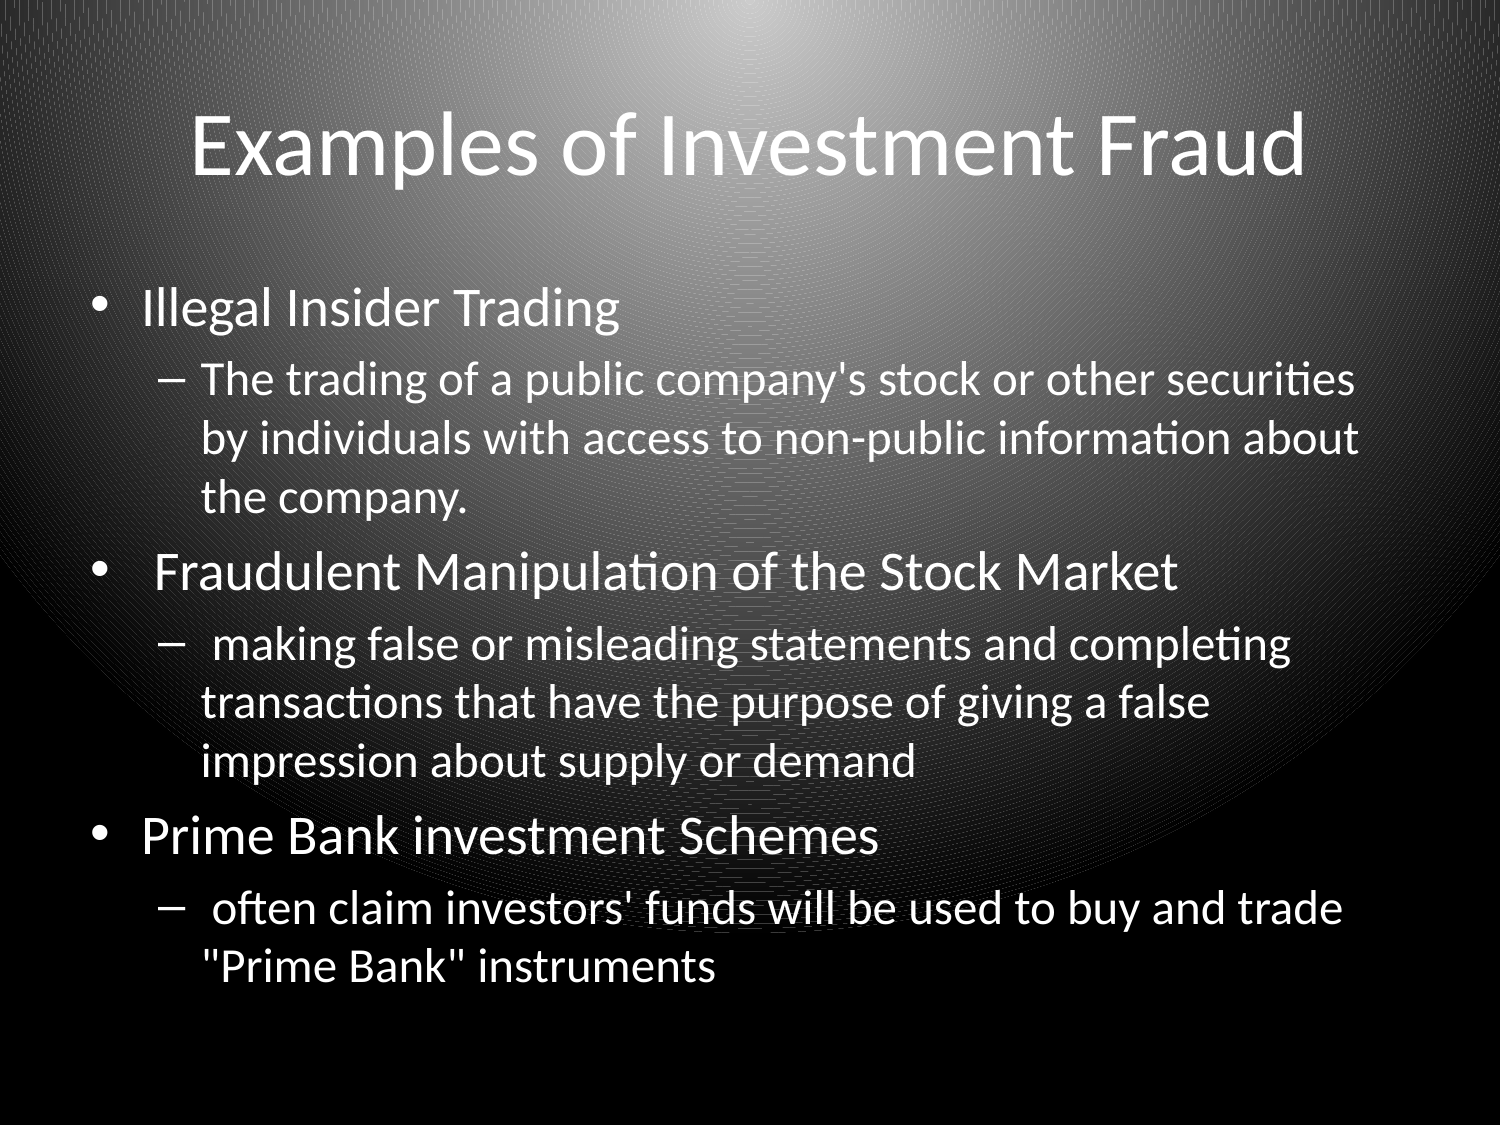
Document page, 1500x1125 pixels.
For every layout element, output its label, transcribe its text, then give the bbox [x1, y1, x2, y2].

title Examples of Investment Fraud [75, 45, 1425, 233]
list Illegal Insider Trading The trading of a public company's stock or other securities by individuals with access to non-public information about the company. Fraudulent Manipulation of the Stock Market making false or misleading statements and completing transactions that have the purpose of giving a false impression about supply or demand Prime Bank investment Schemes often claim investors' funds will be used to buy and trade "Prime Bank" instruments [75, 262, 1425, 1005]
